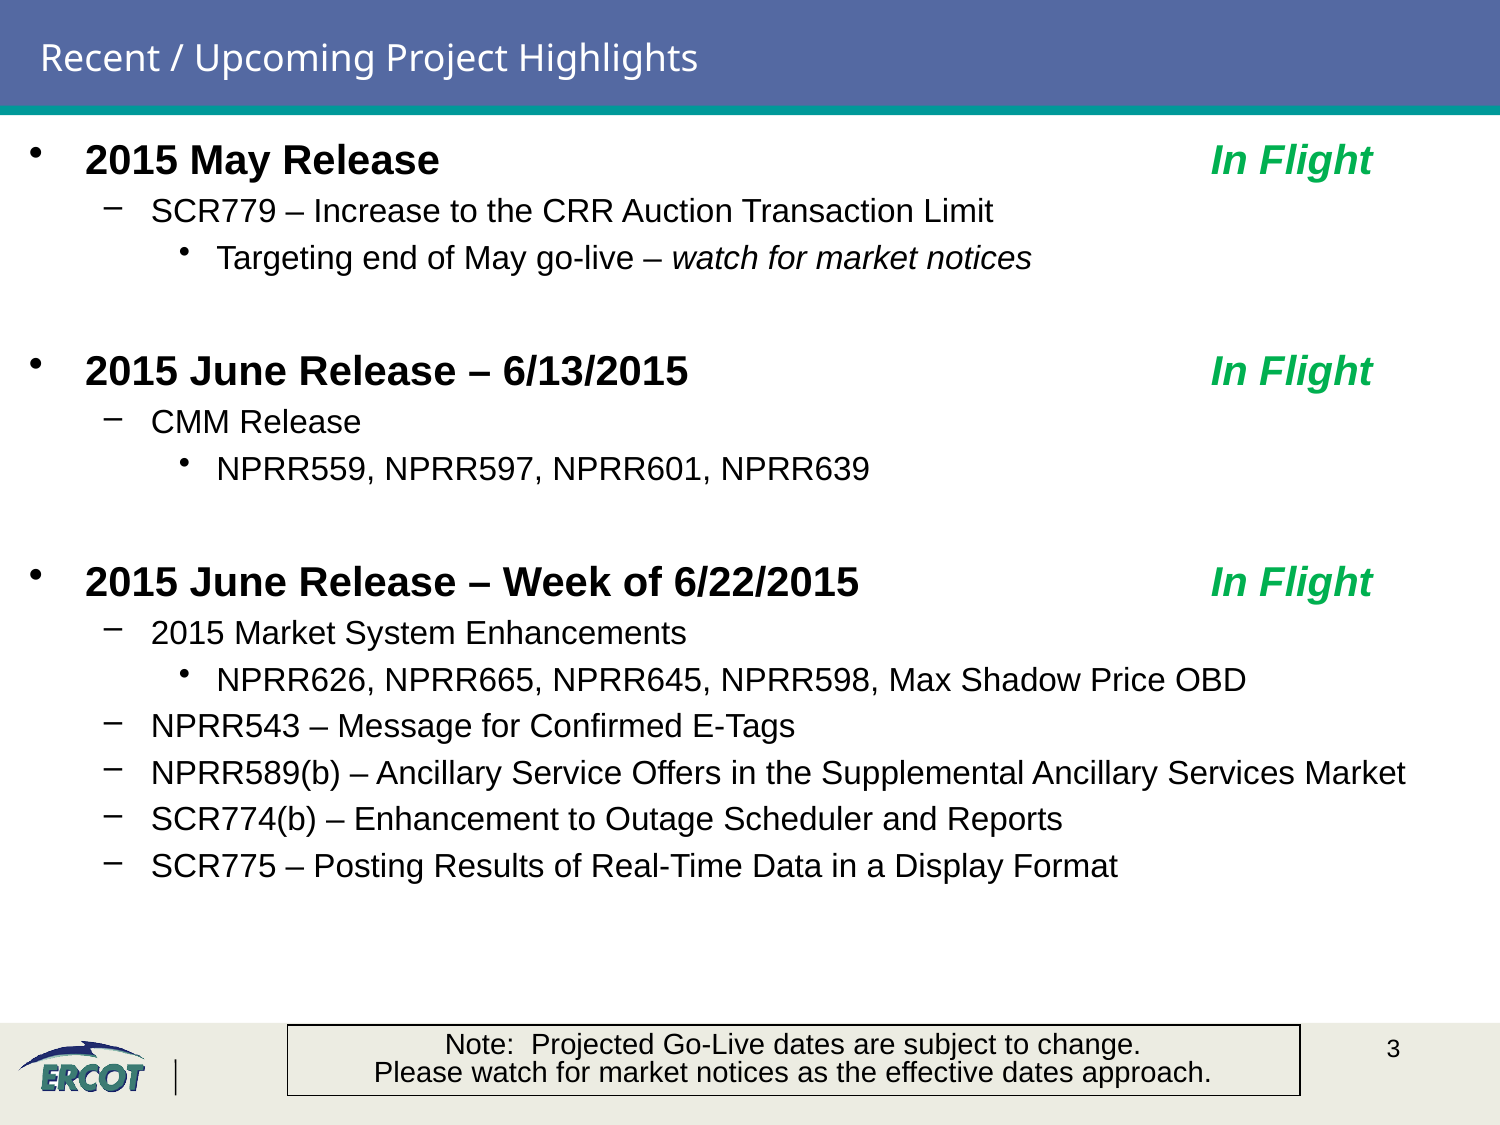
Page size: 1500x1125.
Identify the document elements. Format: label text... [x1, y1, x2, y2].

list 2015 May Release In Flight SCR779 – Increase to the CRR Auction Transaction Limit Targeting end of May go-live – watch for market notices 2015 June Release – 6/13/2015 In Flight CMM Release NPRR559, NPRR597, NPRR601, NPRR639 2015 June Release – Week of 6/22/2015 In Flight 2015 Market System Enhancements NPRR626, NPRR665, NPRR645, NPRR598, Max Shadow Price OBD NPRR543 – Message for Confirmed E-Tags NPRR589(b) – Ancillary Service Offers in the Supplemental Ancillary Services Market SCR774(b) – Enhancement to Outage Scheduler and Reports SCR775 – Posting Results of Real-Time Data in a Display Format [13, 125, 1489, 950]
picture [10, 1031, 151, 1111]
text_box Note: Projected Go-Live dates are subject to change. Please watch for market notices as the effective dates approach. [287, 1024, 1300, 1096]
title Recent / Upcoming Project Highlights [24, 0, 1175, 113]
